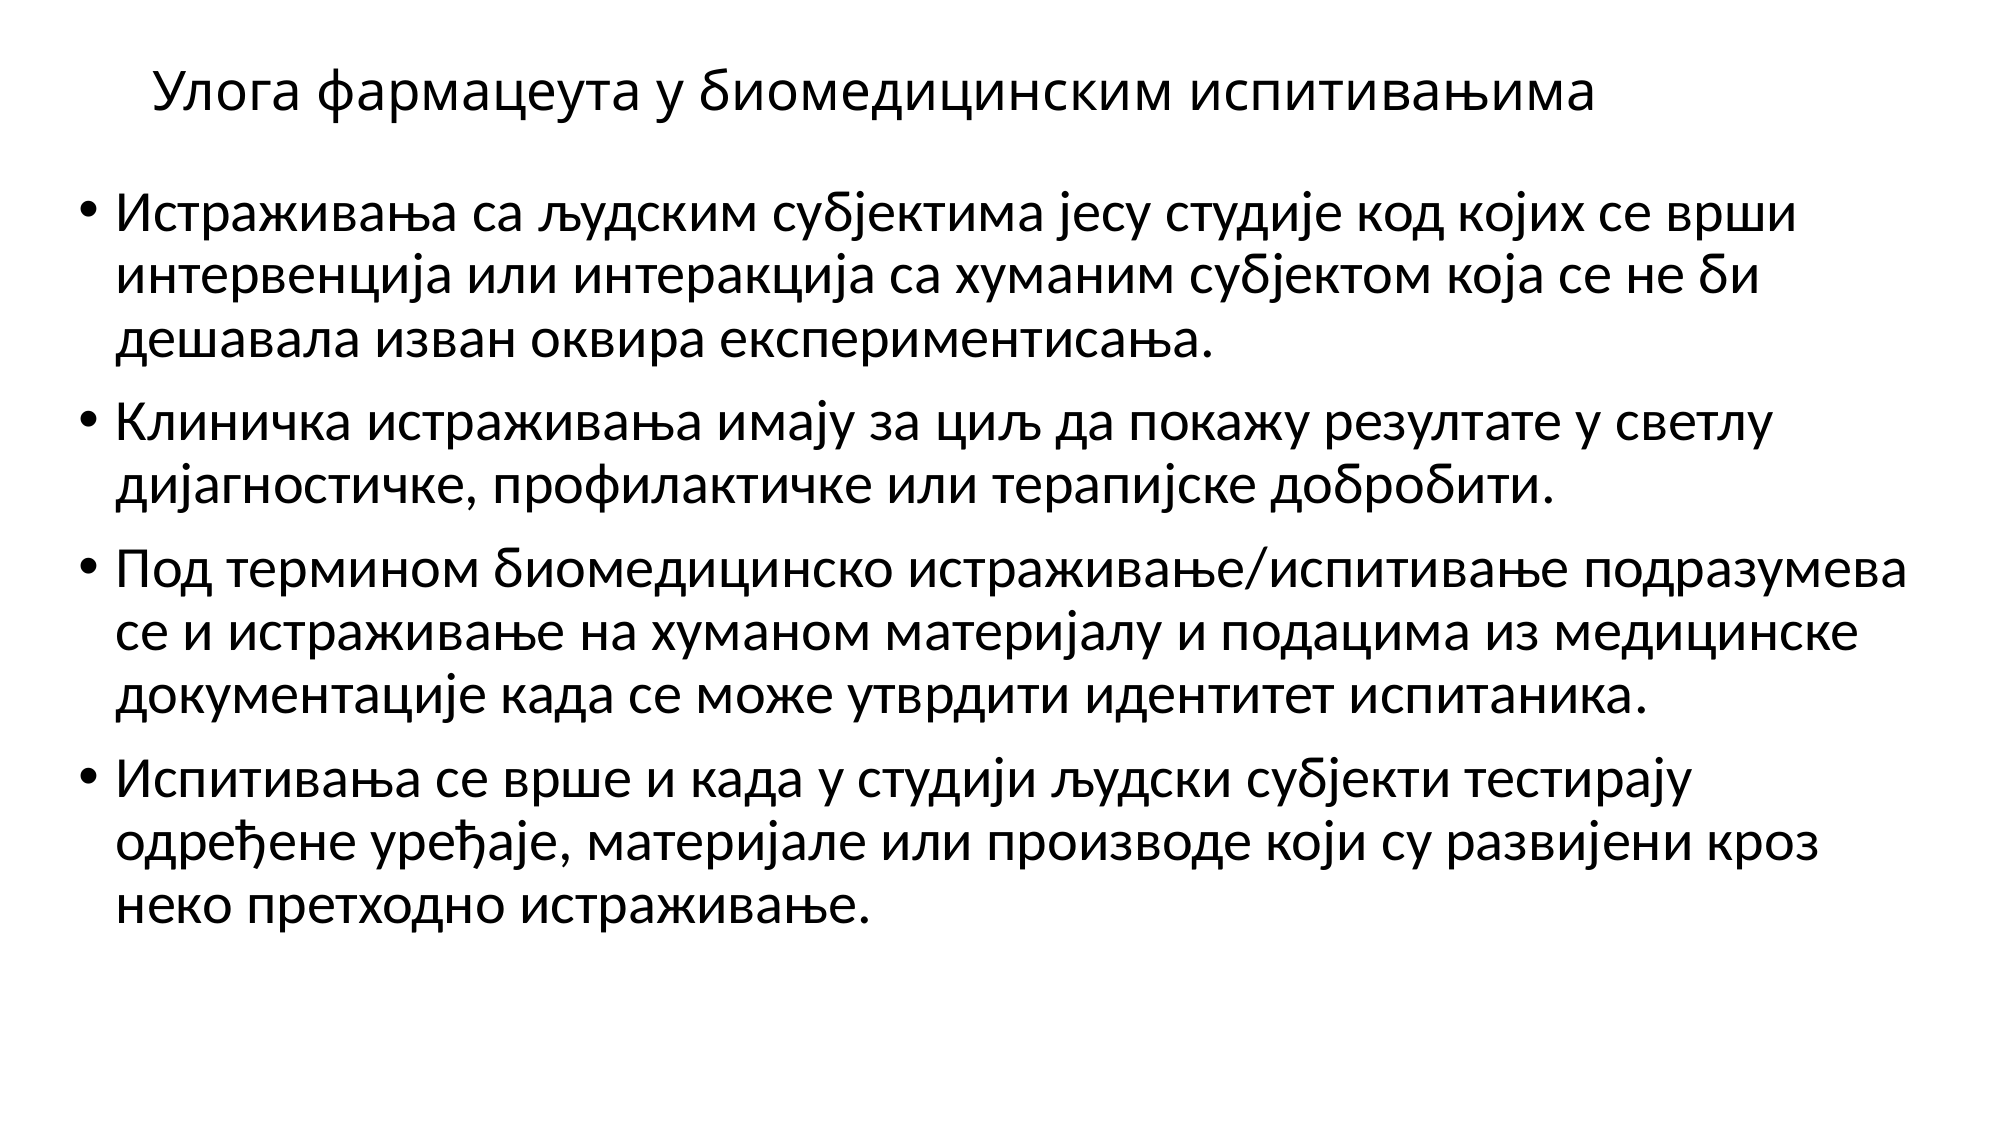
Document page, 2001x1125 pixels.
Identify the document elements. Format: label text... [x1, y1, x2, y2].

title Улога фармацеута у биомедицинским испитивањима [137, 35, 1863, 150]
list Истраживања са људским субјектима јесу студије код којих се врши интервенција или интеракција са хуманим субјектом која се не би дешавала изван оквира експериментисања. Клиничка истраживања имају за циљ да покажу резултате у светлу дијагностичке, профилактичке или терапијске добробити. Под термином биомедицинско истраживање/испитивање подразумева се и истраживање на хуманом материјалу и подацима из медицинске документације када се може утврдити идентитет испитаника. Испитивања се врше и када у студији људски субјекти тестирају одређене уређаје, материјале или производе који су развијени кроз неко претходно истраживање. [63, 173, 1948, 1091]
